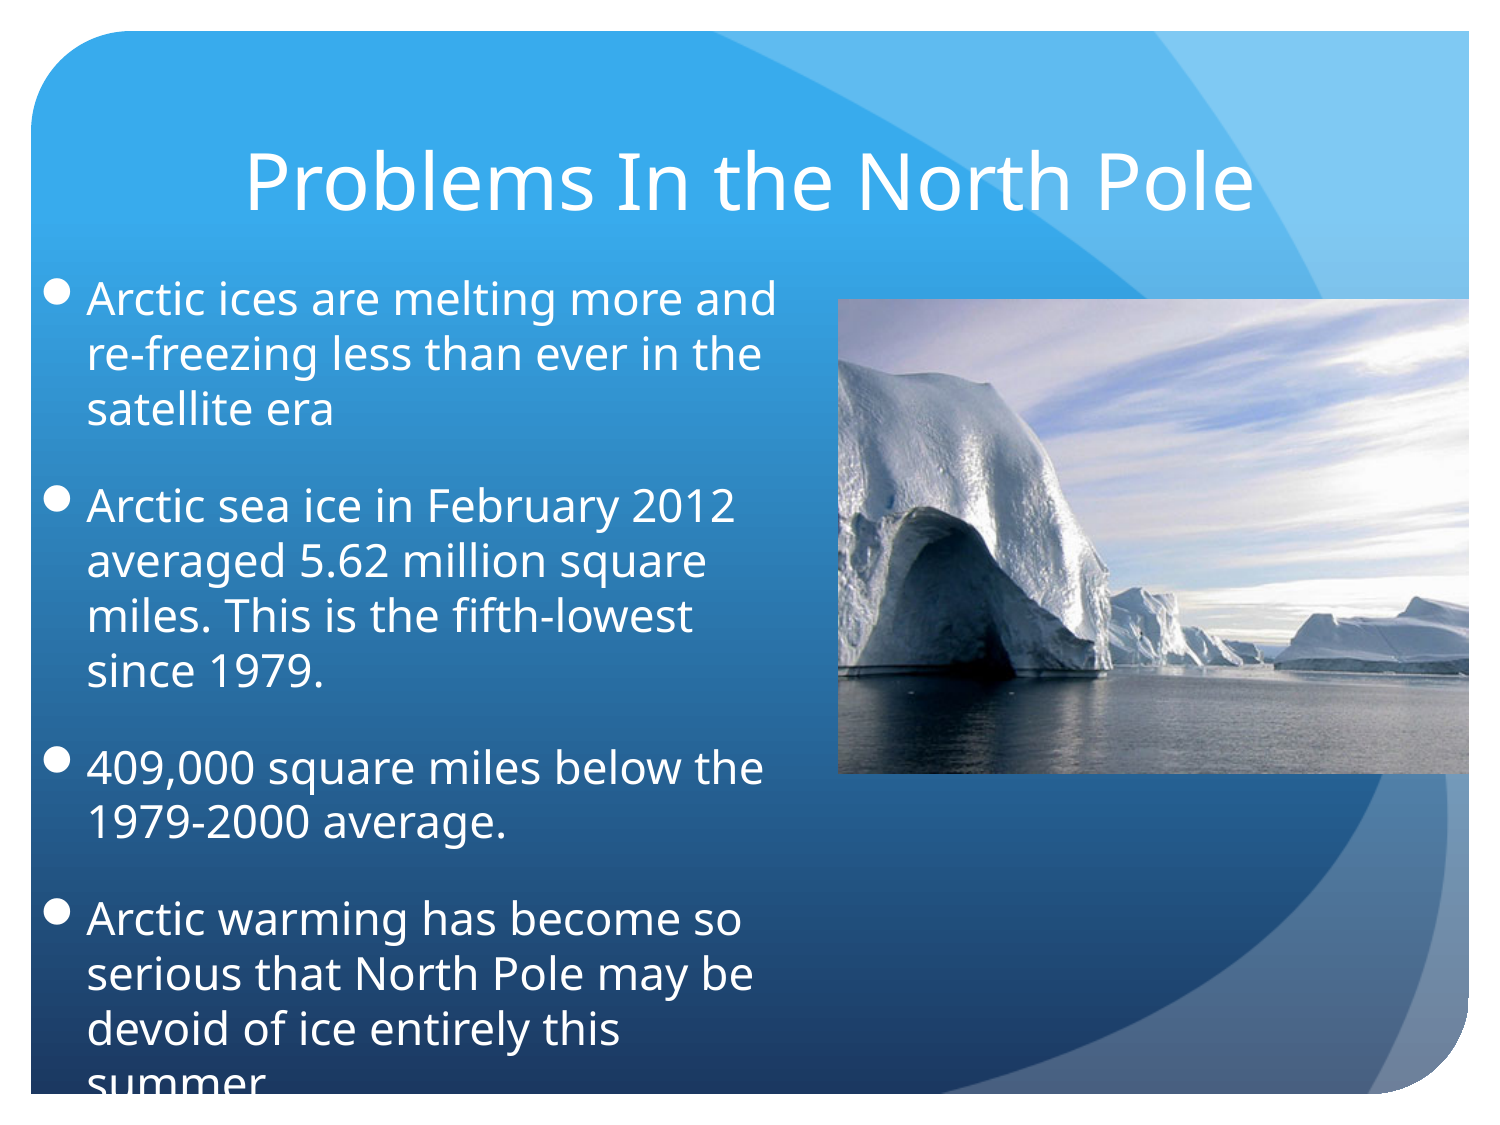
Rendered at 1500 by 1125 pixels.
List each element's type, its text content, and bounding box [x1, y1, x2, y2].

title Problems In the North Pole [127, 62, 1372, 234]
list Arctic ices are melting more and re-freezing less than ever in the satellite era Arctic sea ice in February 2012 averaged 5.62 million square miles. This is the fifth-lowest since 1979. 409,000 square miles below the 1979-2000 average. Arctic warming has become so serious that North Pole may be devoid of ice entirely this summer [24, 262, 823, 1088]
picture [24, 30, 1473, 1094]
